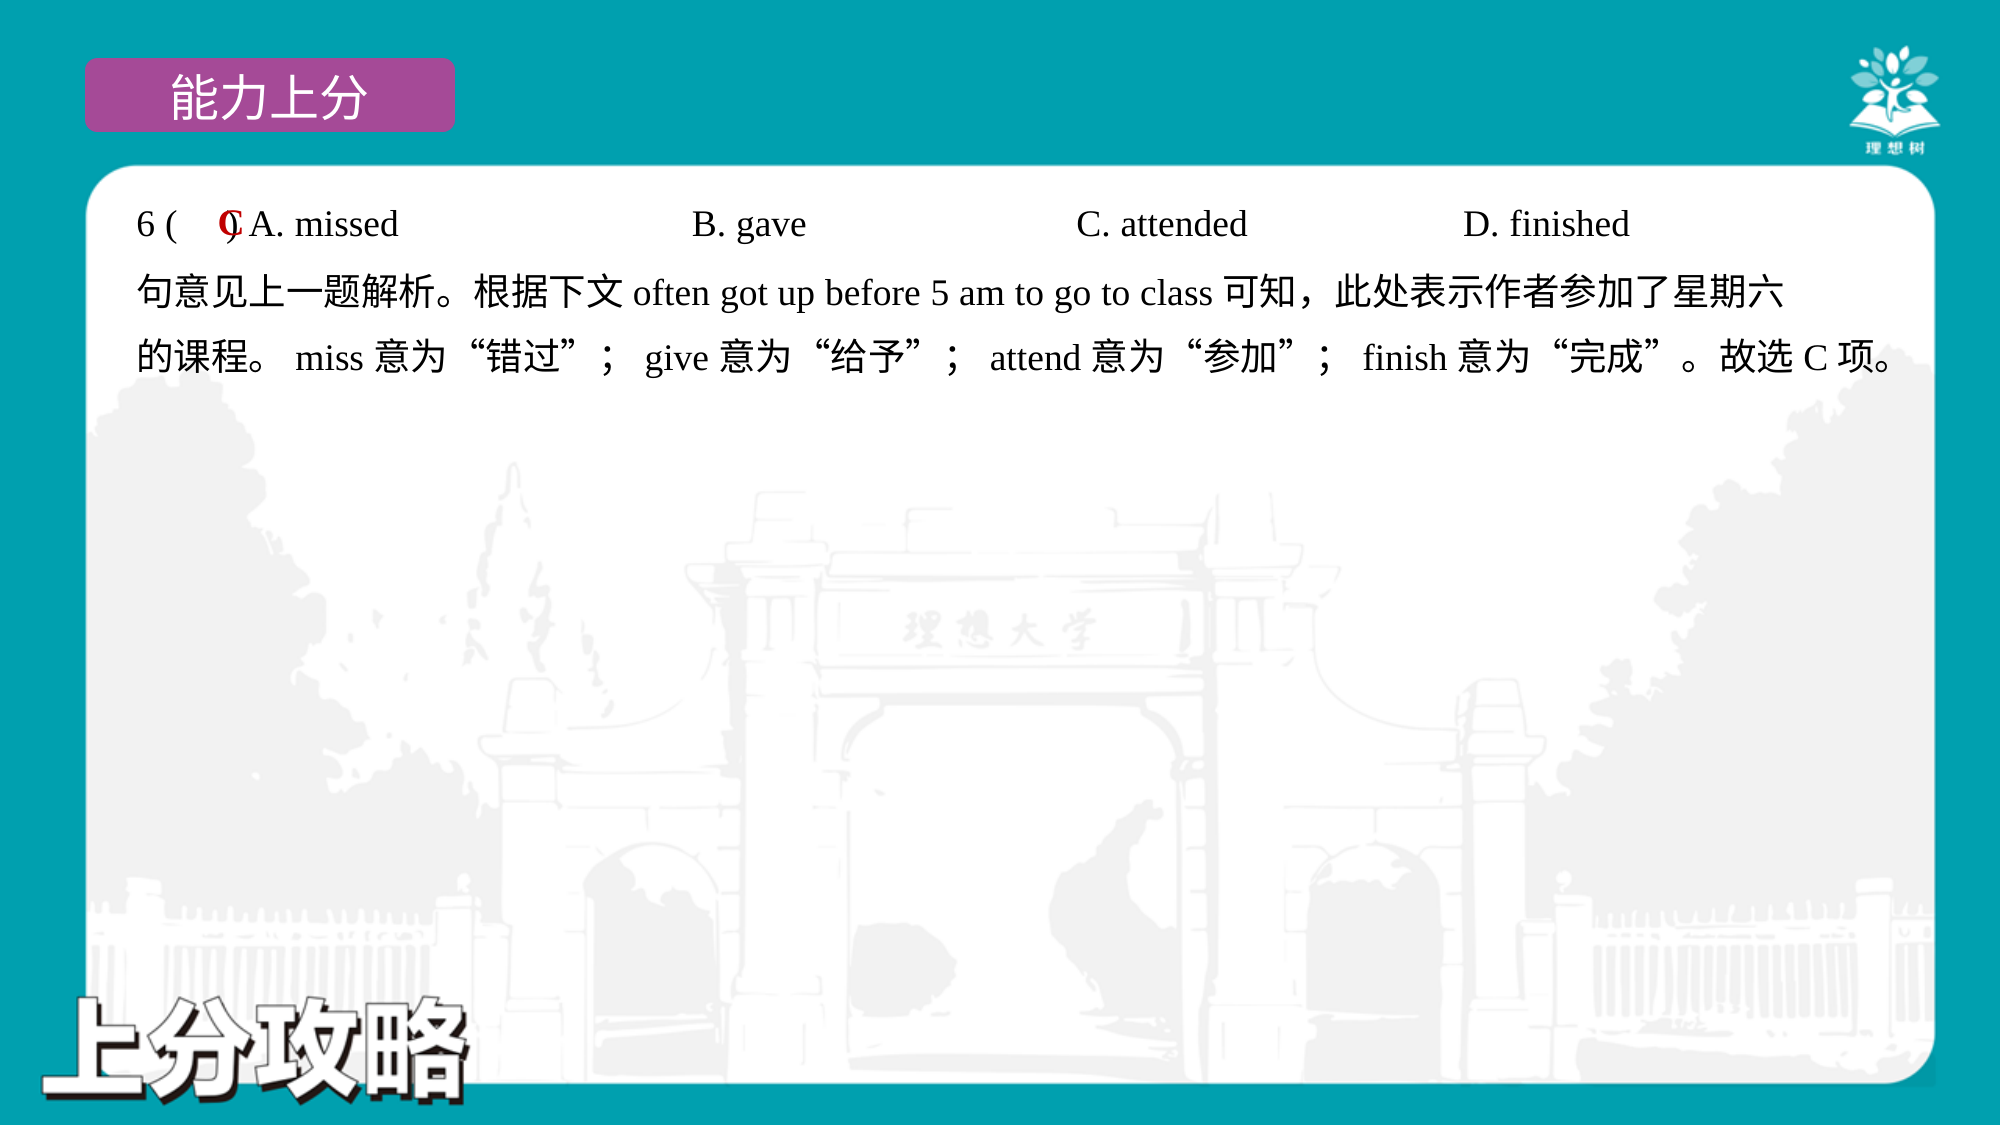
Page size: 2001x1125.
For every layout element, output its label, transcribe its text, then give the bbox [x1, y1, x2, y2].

picture [0, 0, 2000, 1125]
text_box 句意见上一题解析。根据下文often got up before 5 am to go to class可知，此处表示作者参加了星期六 的课程。miss意为“错过”；give意为“给予”；attend意为“参加”；finish意为“完成”。故选C项。 [136, 244, 1865, 372]
text_box C [204, 176, 259, 236]
text_box 6 ( ) A. missed B. gave C. attended D. finished [136, 176, 1865, 237]
